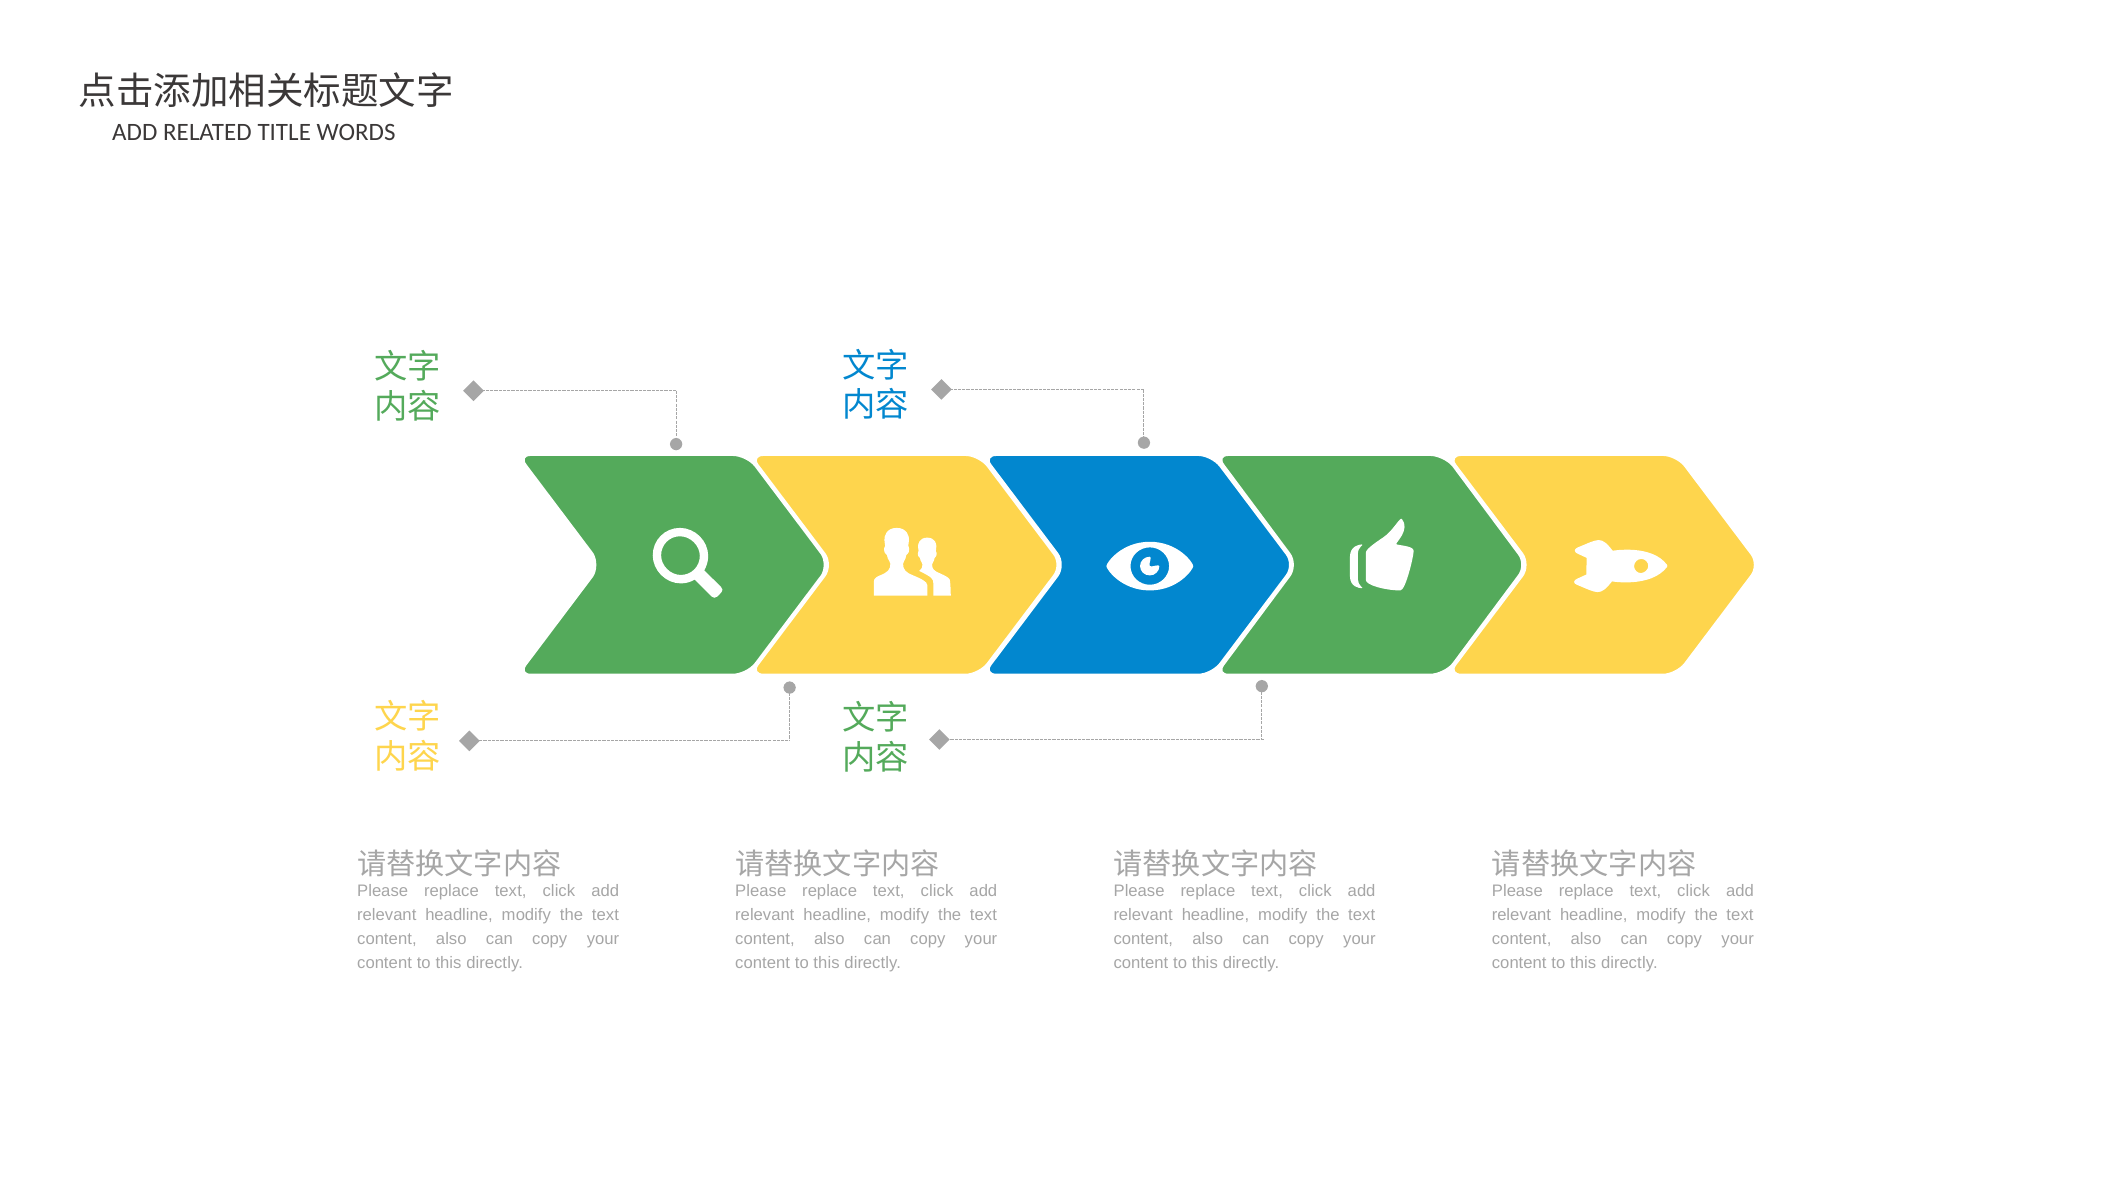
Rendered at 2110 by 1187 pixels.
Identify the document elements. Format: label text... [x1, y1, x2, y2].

text_box 请替换文字内容 [1491, 838, 1704, 876]
text_box Please replace text, click add relevant headline, modify the text content, also can copy your content to this directly. [356, 876, 620, 972]
text_box Please replace text, click add relevant headline, modify the text content, also can copy your content to this directly. [1491, 876, 1755, 972]
text_box ADD RELATED TITLE WORDS [96, 107, 413, 154]
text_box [520, 454, 1757, 676]
text_box 文字内容 [834, 343, 917, 424]
text_box Please replace text, click add relevant headline, modify the text content, also can copy your content to this directly. [1113, 876, 1376, 972]
text_box 请替换文字内容 [735, 838, 948, 876]
text_box 请替换文字内容 [356, 838, 570, 876]
text_box 点击添加相关标题文字 [62, 59, 470, 121]
text_box 文字内容 [366, 695, 449, 775]
text_box 文字内容 [834, 695, 917, 776]
text_box Please replace text, click add relevant headline, modify the text content, also can copy your content to this directly. [735, 876, 998, 972]
text_box 文字内容 [366, 345, 449, 426]
text_box 请替换文字内容 [1113, 838, 1326, 876]
